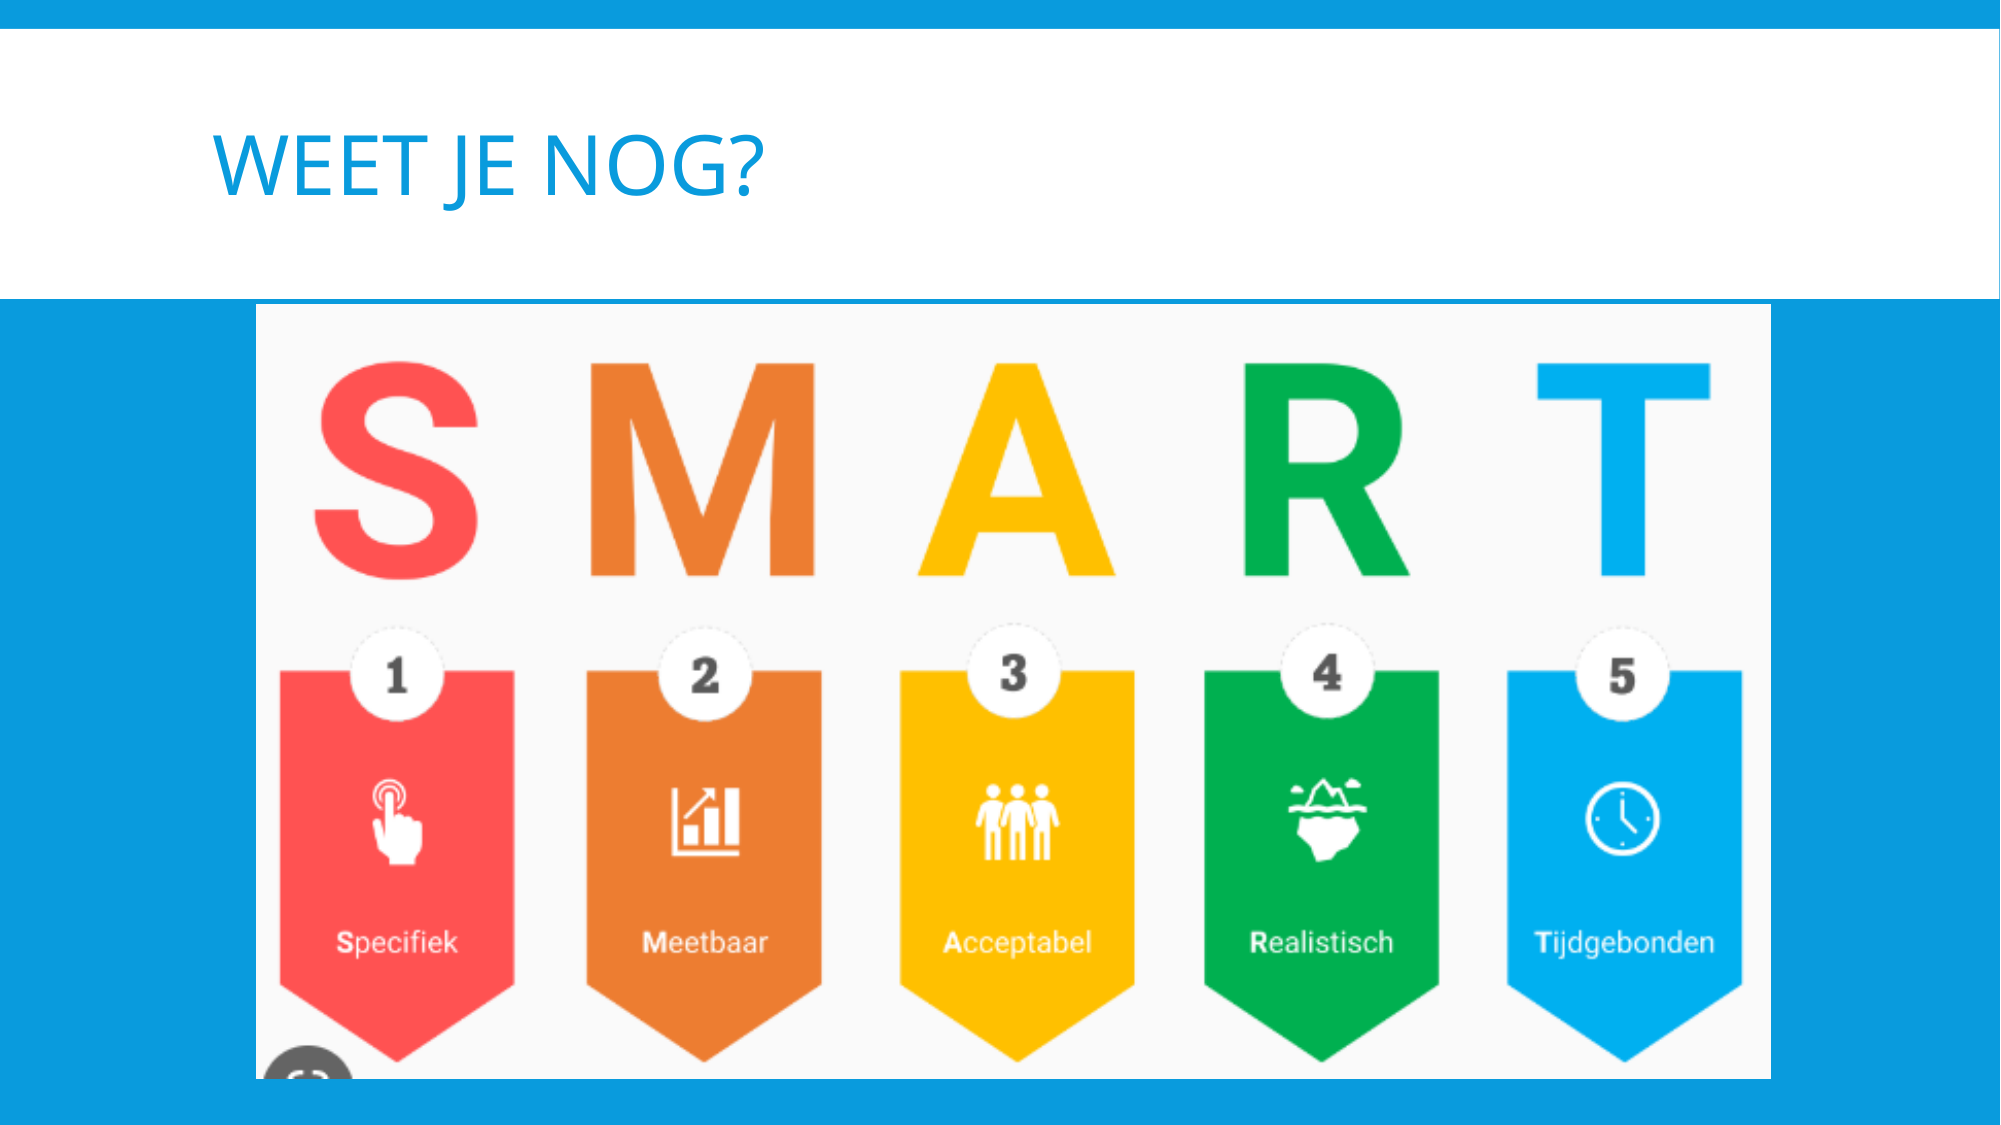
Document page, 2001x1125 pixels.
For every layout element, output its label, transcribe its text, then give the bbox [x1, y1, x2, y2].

title Weet je nog? [197, 46, 1803, 295]
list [255, 304, 1771, 1079]
